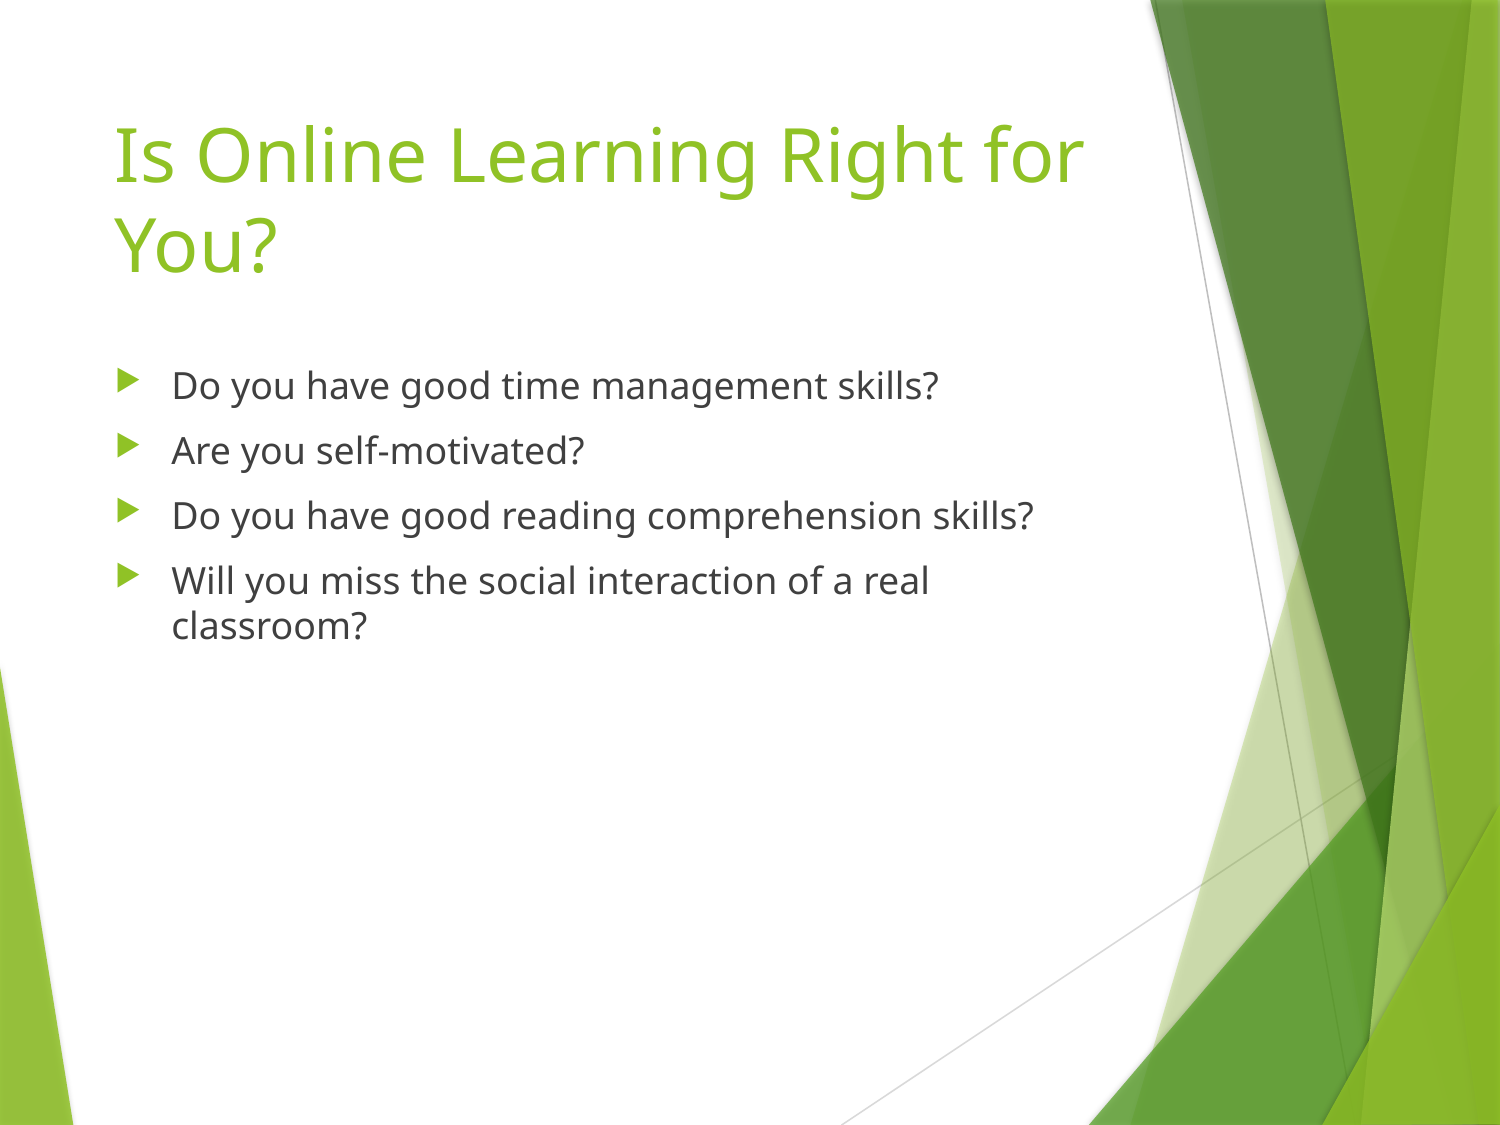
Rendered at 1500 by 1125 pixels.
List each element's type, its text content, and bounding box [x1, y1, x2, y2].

list Do you have good time management skills? Are you self-motivated? Do you have good reading comprehension skills? Will you miss the social interaction of a real classroom? [99, 354, 1142, 992]
title Is Online Learning Right for You? [99, 99, 1142, 317]
